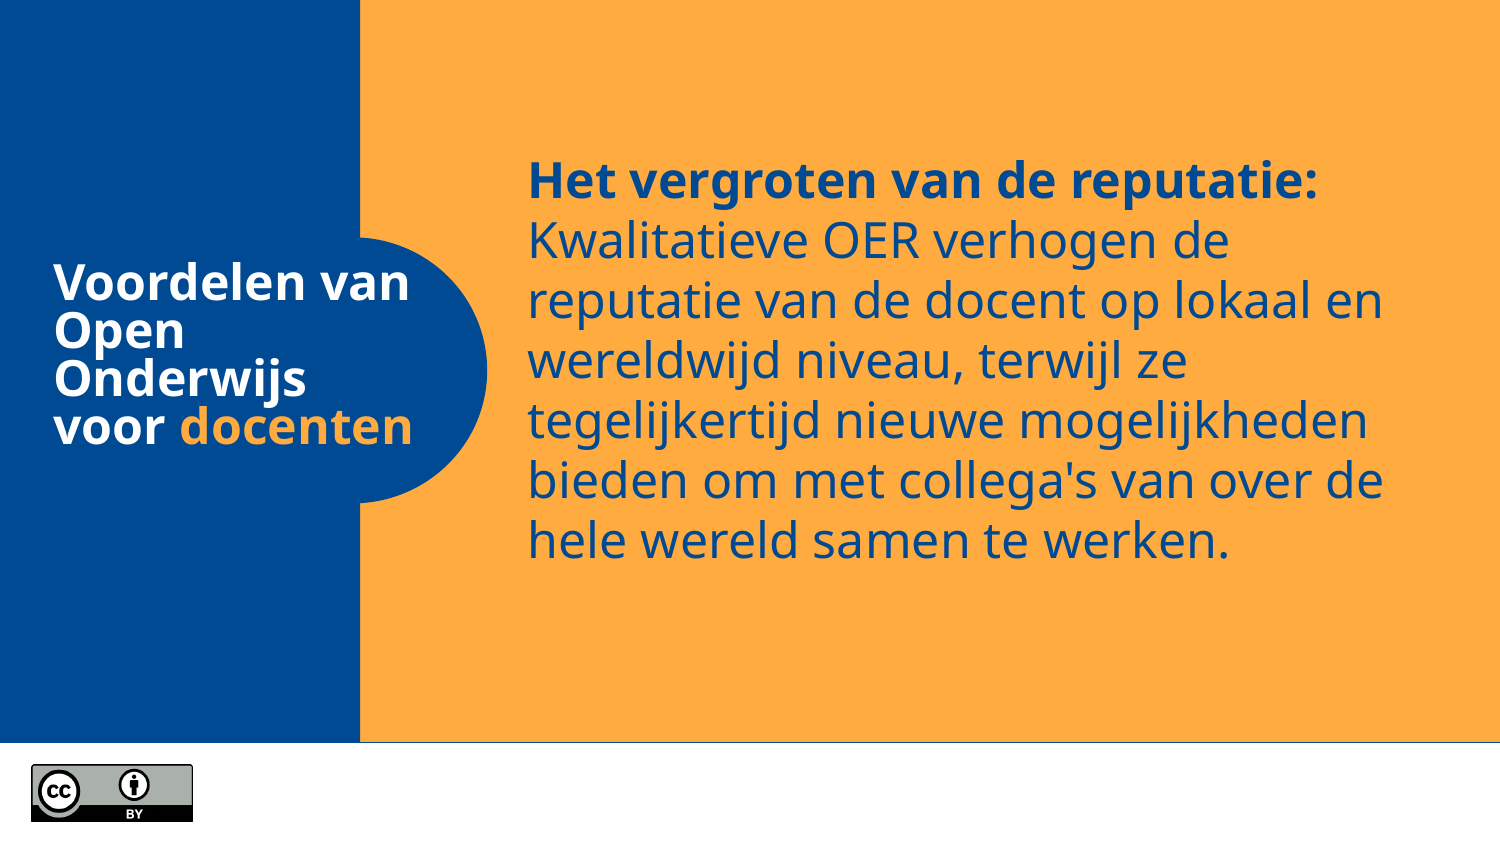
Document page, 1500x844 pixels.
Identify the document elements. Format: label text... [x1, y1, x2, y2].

text_box Voordelen van Open Onderwijs voor docenten [38, 246, 447, 469]
text_box [0, 750, 1500, 844]
text_box Het vergroten van de reputatie: Kwalitatieve OER verhogen de reputatie van de docent op lokaal en wereldwijd niveau, terwijl ze tegelijkertijd nieuwe mogelijkheden bieden om met collega's van over de hele wereld samen te werken. [512, 133, 1409, 659]
text_box [447, 275, 488, 466]
text_box [262, 469, 443, 504]
text_box [304, 237, 401, 246]
picture [31, 764, 193, 822]
text_box [0, 0, 361, 742]
